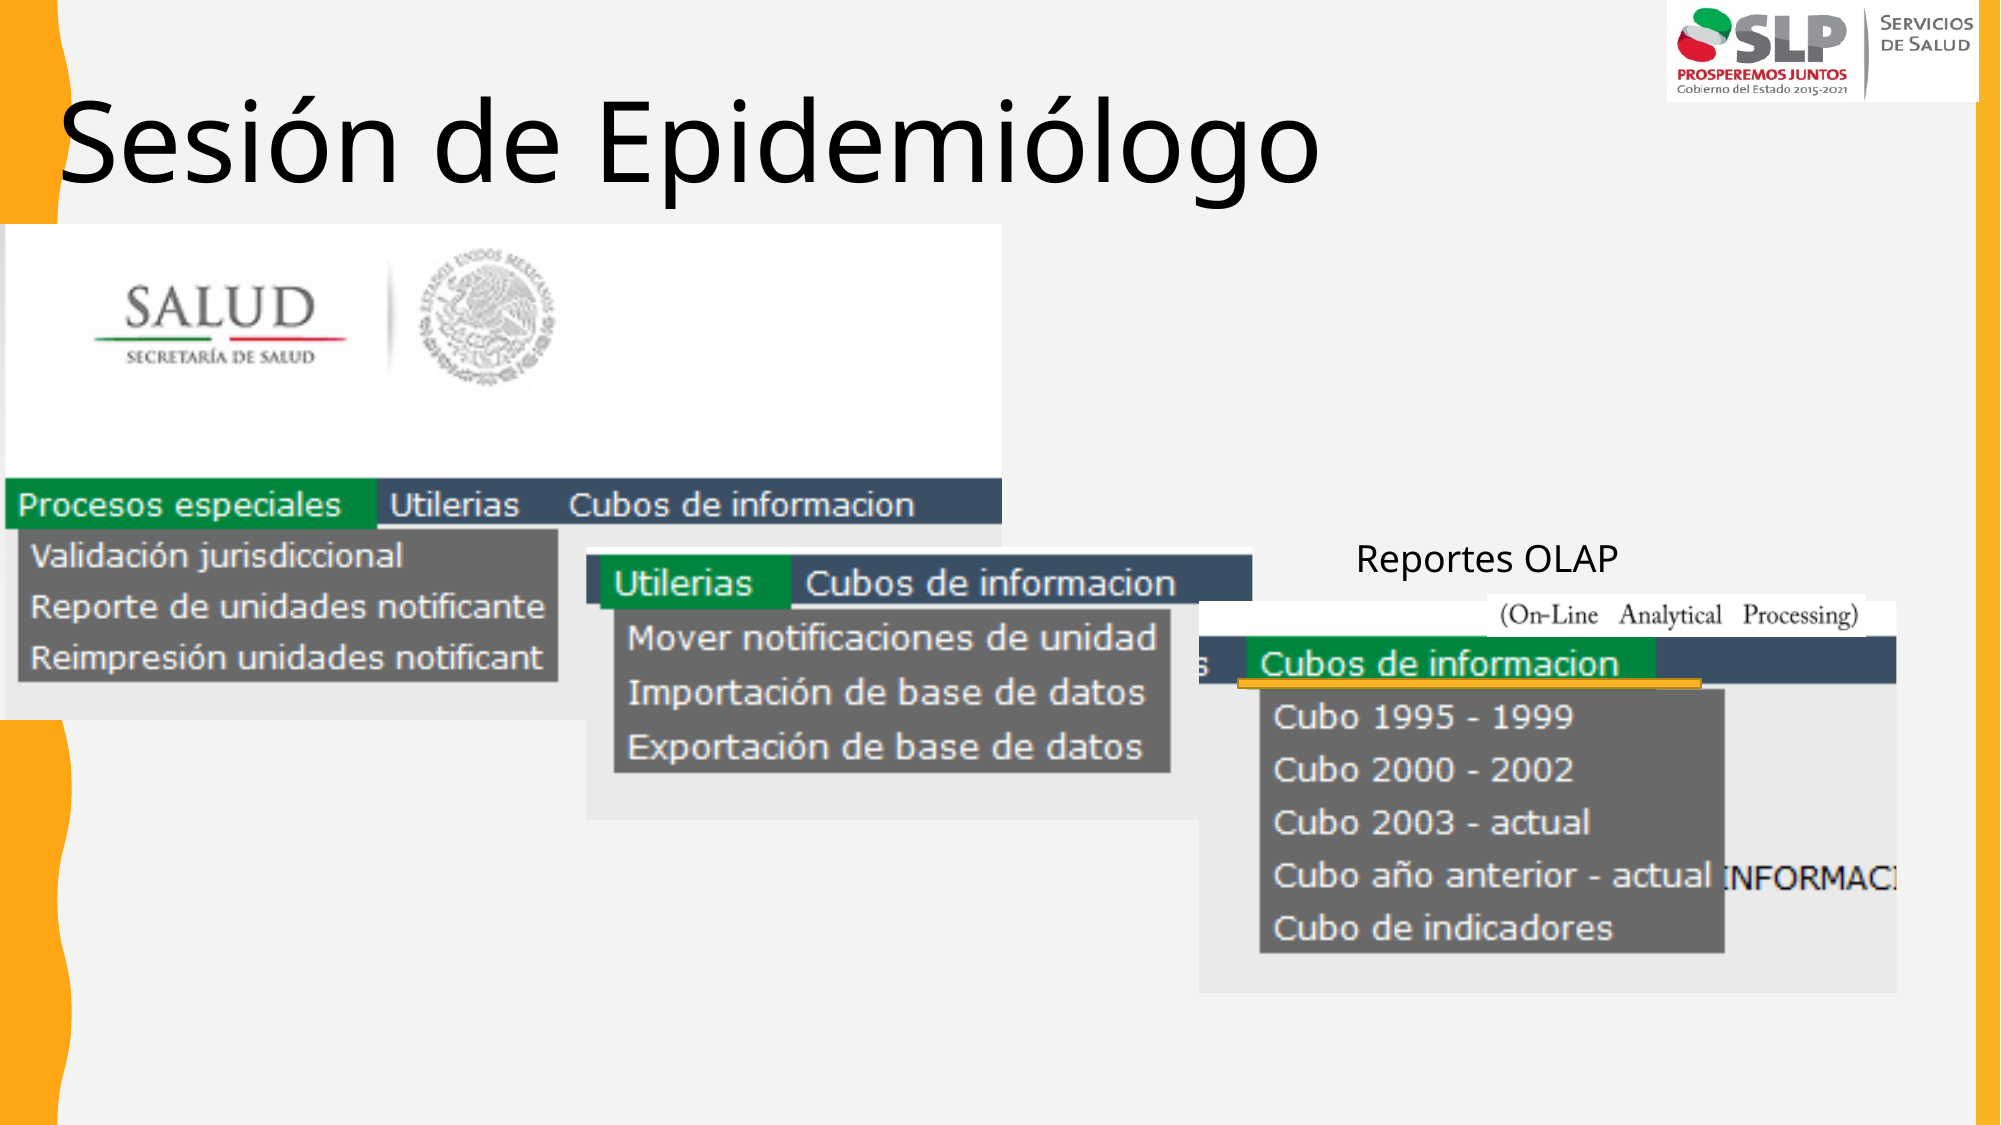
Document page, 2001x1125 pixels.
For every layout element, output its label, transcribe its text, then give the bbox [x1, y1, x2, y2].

picture [0, 224, 1897, 993]
text_box Sesión de Epidemiólogo [42, 62, 1340, 213]
picture [1667, 0, 1979, 102]
text_box Reportes OLAP [1340, 527, 1635, 588]
